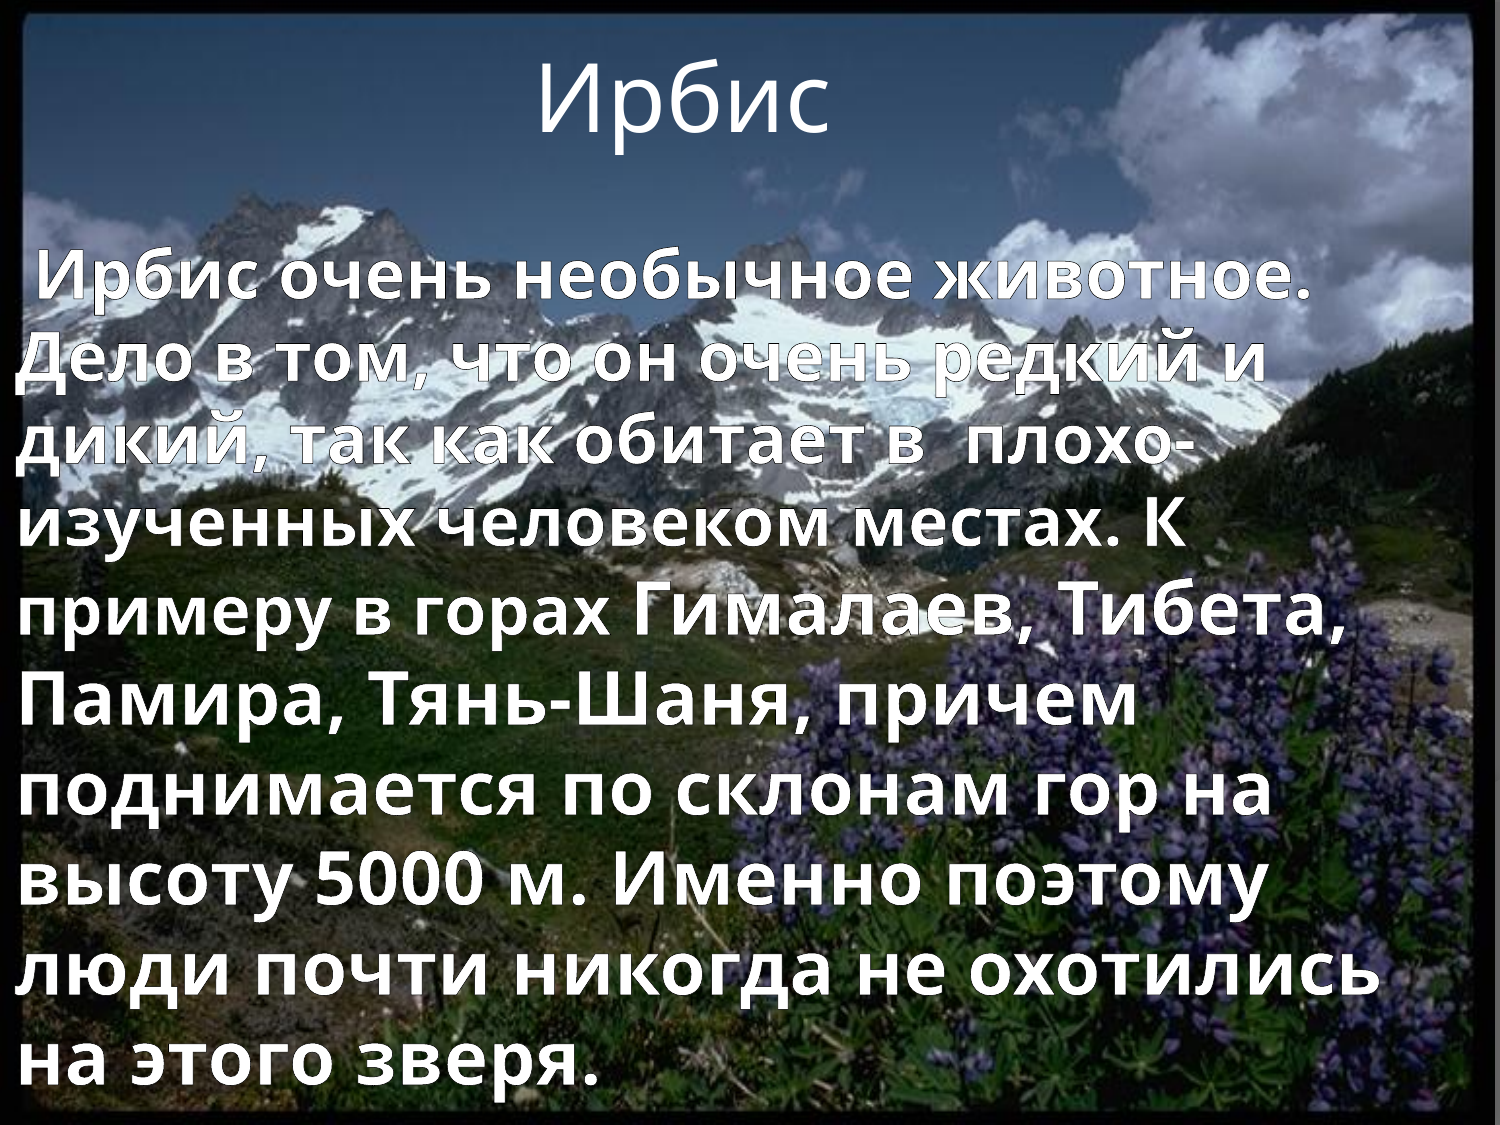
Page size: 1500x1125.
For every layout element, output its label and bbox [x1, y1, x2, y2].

list [0, 0, 1495, 1125]
